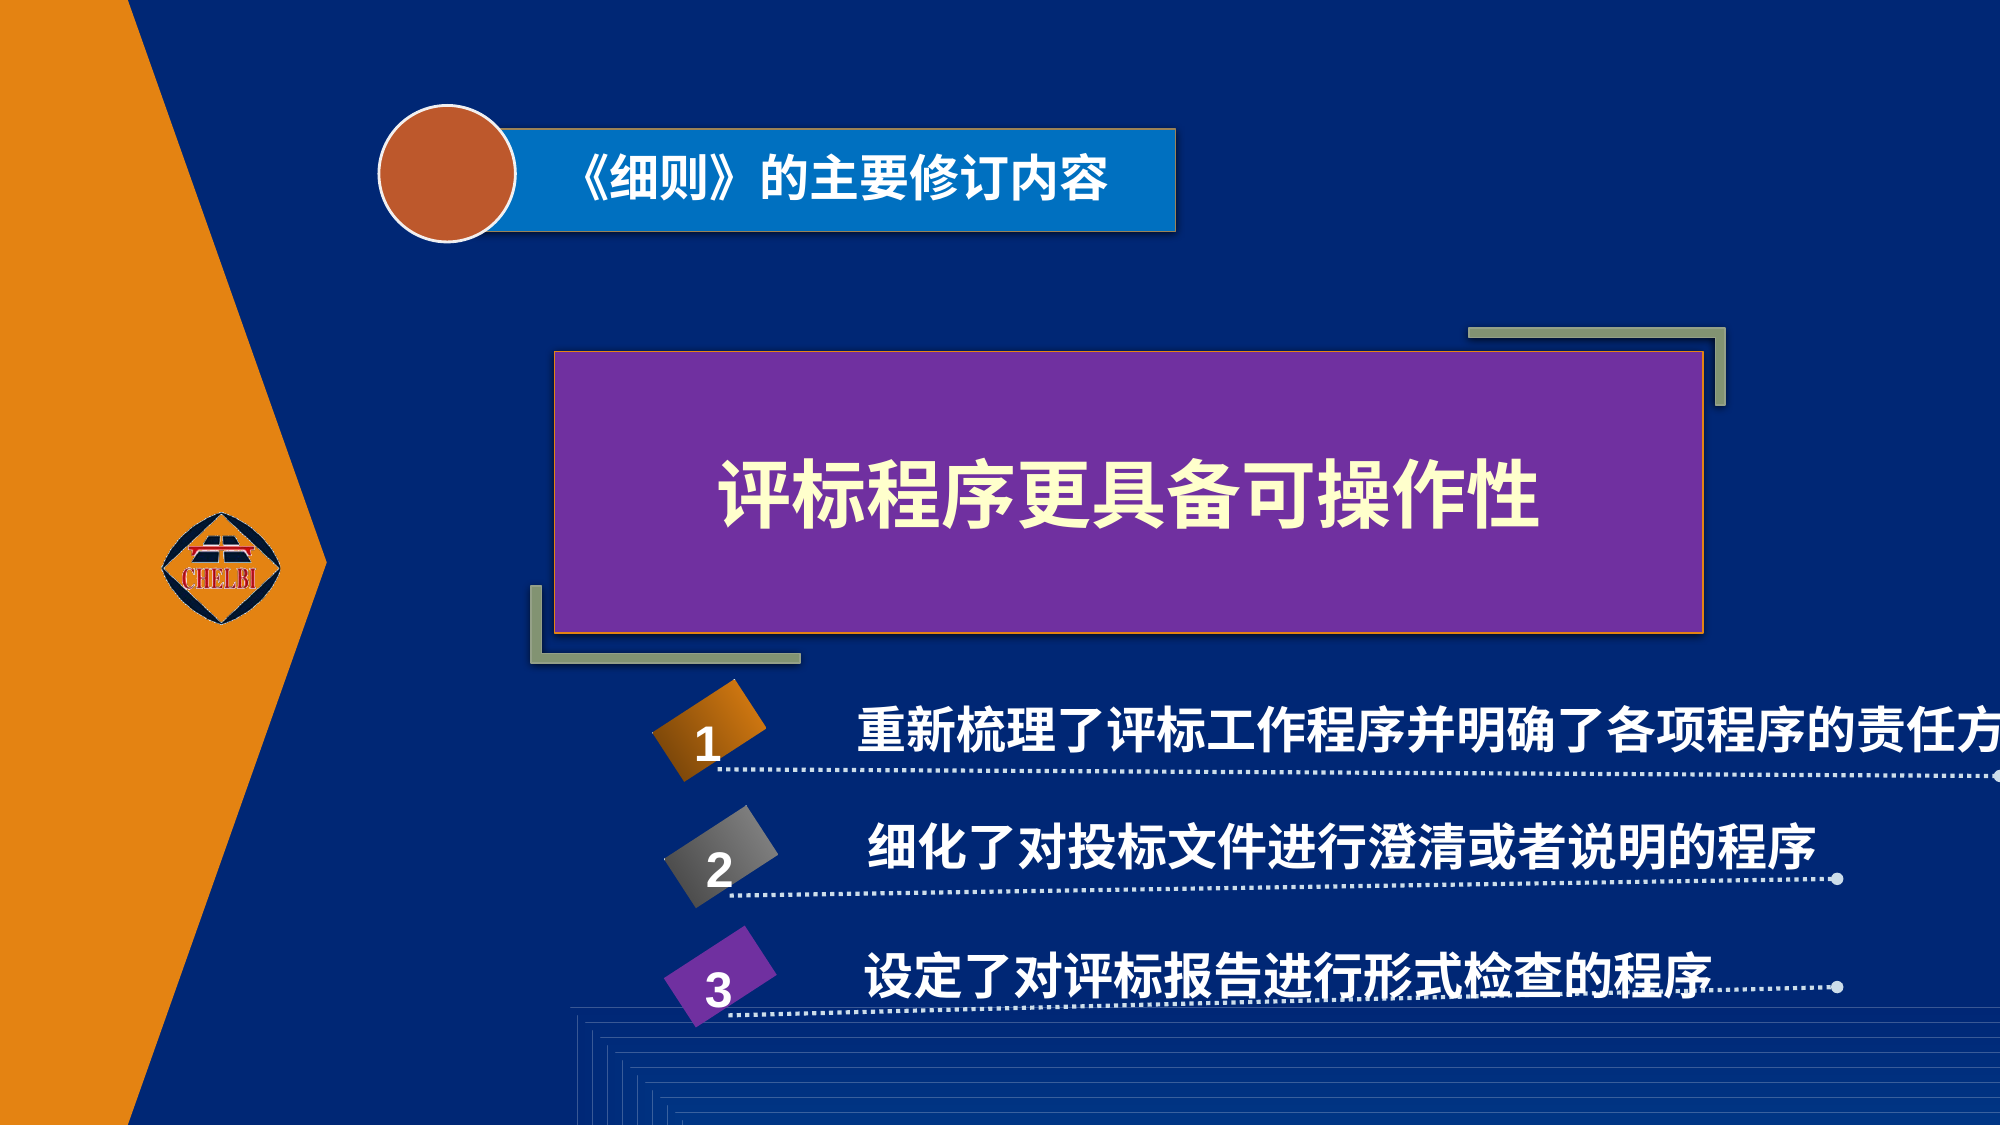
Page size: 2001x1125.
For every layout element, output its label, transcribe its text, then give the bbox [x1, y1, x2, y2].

text_box [530, 585, 801, 664]
text_box [377, 103, 517, 244]
text_box [1468, 327, 1726, 406]
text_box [671, 808, 1838, 906]
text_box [659, 691, 2000, 780]
picture [161, 509, 281, 628]
text_box 评标程序更具备可操作性 [554, 351, 1704, 634]
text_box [671, 937, 1838, 1026]
text_box 《细则》的主要修订内容 [487, 128, 1176, 232]
